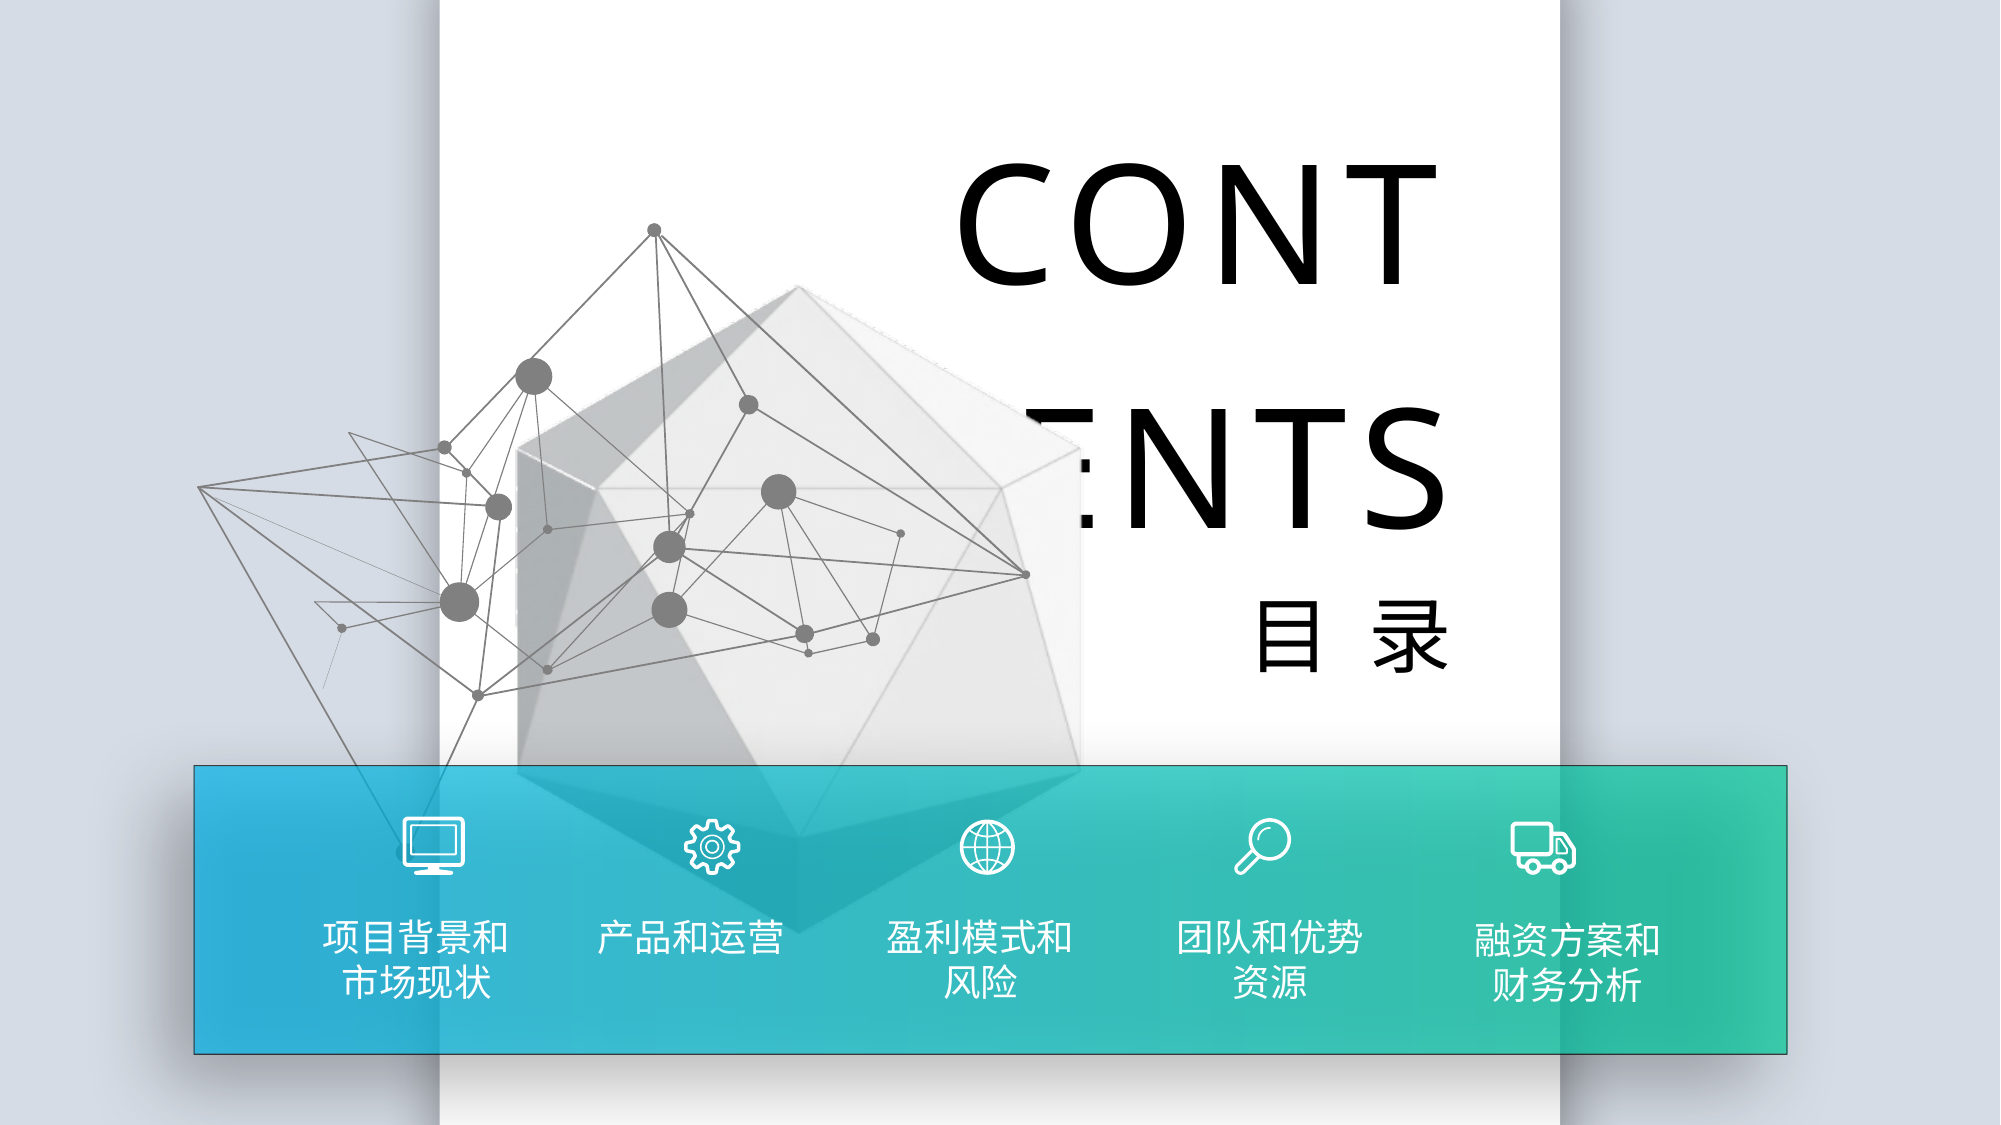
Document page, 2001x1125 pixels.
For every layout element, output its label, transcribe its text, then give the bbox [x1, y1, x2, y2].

text_box 团队和优势 资源 [1084, 907, 1456, 1012]
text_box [402, 816, 465, 875]
text_box CONTENTS 目 录 [842, 66, 1467, 740]
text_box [1234, 818, 1292, 875]
text_box [193, 764, 1788, 1056]
text_box [439, 0, 1561, 742]
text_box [684, 818, 741, 875]
text_box 产品和运营 [582, 936, 845, 967]
text_box 融资方案和 财务分析 [1421, 909, 1715, 1015]
text_box 盈利模式和 风险 [851, 936, 1084, 1012]
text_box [1510, 821, 1576, 875]
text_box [197, 229, 1050, 917]
text_box 项目背景和 市场现状 [265, 917, 568, 1012]
picture [511, 283, 1085, 936]
